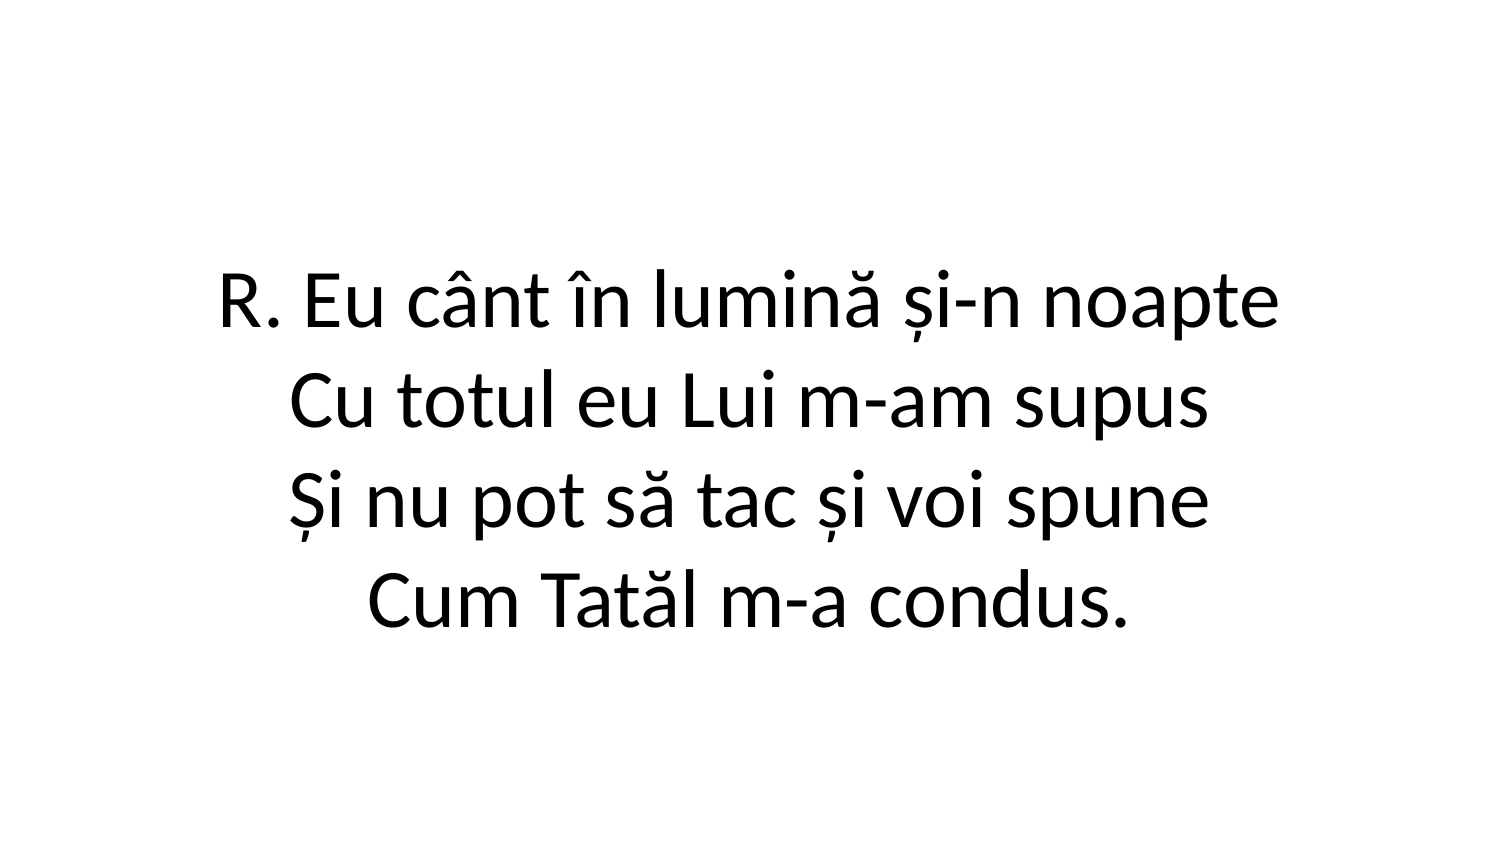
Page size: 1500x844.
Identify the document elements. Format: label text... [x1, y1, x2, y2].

text_box R. Eu cânt în lumină și-n noapte Cu totul eu Lui m-am supus Și nu pot să tac și voi spune Cum Tatăl m-a condus. [203, 192, 1297, 652]
